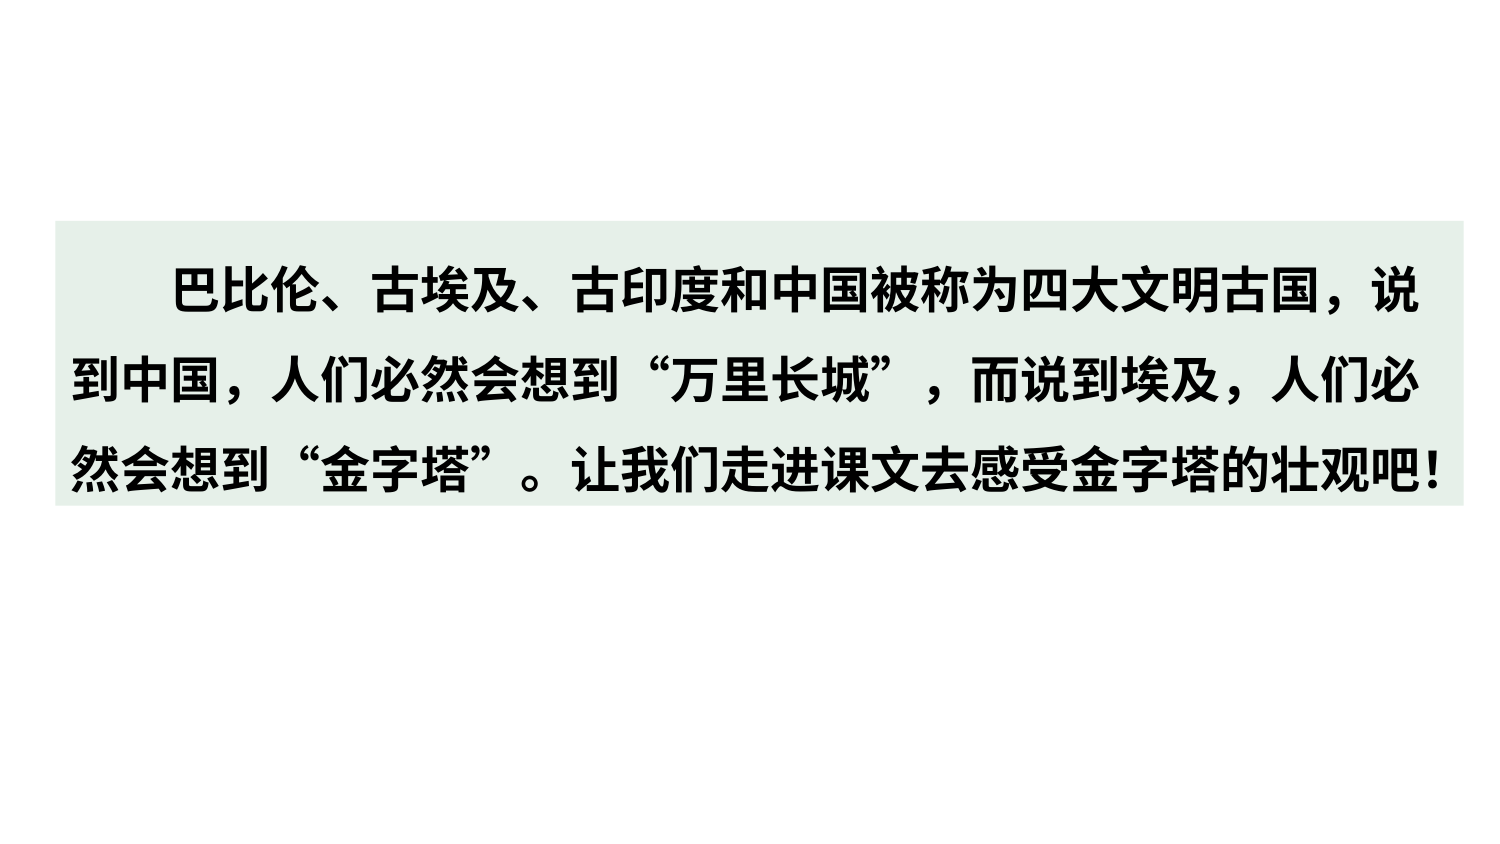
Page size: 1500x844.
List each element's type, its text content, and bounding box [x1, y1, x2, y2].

text_box 巴比伦、古埃及、古印度和中国被称为四大文明古国，说到中国，人们必然会想到“万里长城”，而说到埃及，人们必然会想到“金字塔”。让我们走进课文去感受金字塔的壮观吧！ [55, 220, 1464, 506]
